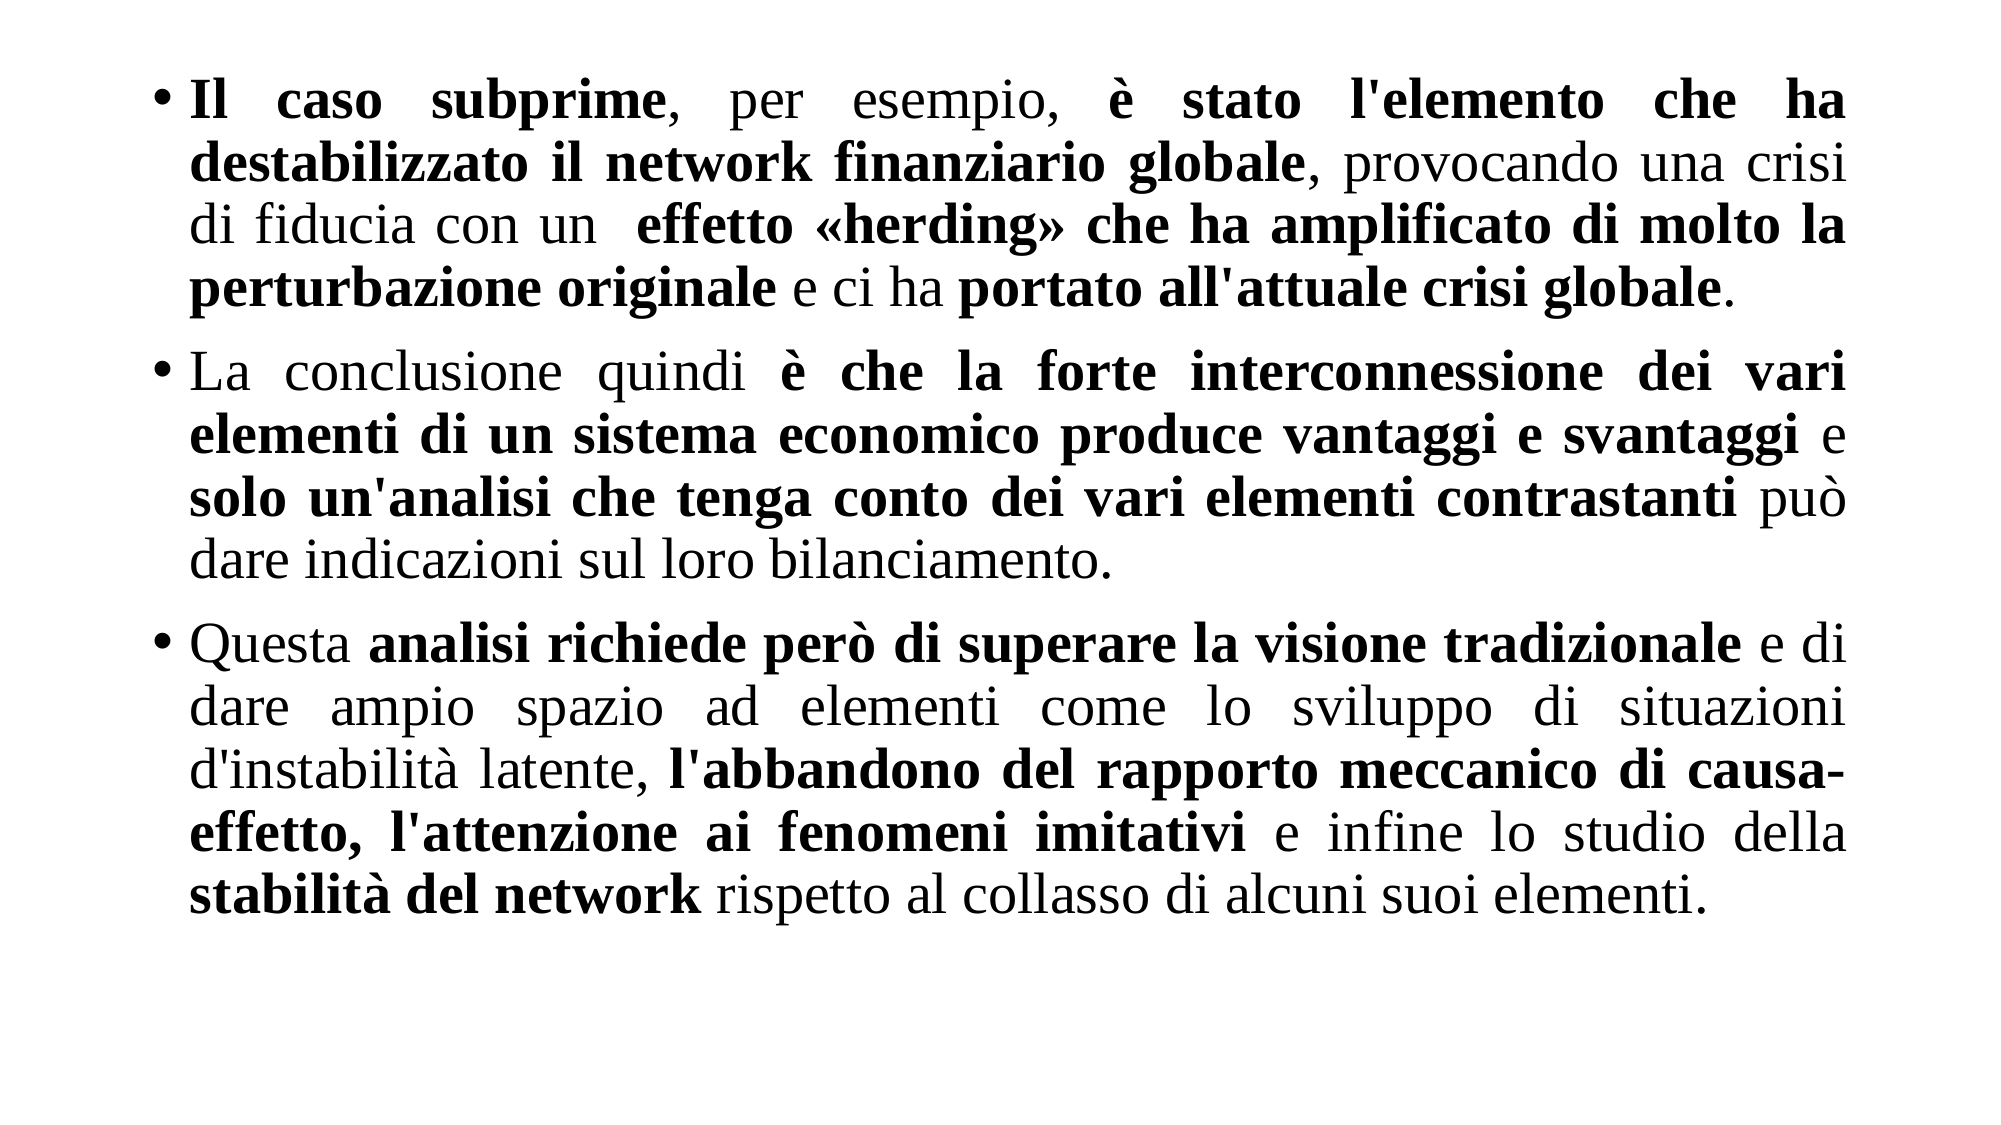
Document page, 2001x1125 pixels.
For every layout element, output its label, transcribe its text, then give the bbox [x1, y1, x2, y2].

list Il caso subprime, per esempio, è stato l'elemento che ha destabilizzato il network finanziario globale, provocando una crisi di fiducia con un effetto «herding» che ha amplificato di molto la perturbazione originale e ci ha portato all'attuale crisi globale. La conclusione quindi è che la forte interconnessione dei vari elementi di un sistema economico produce vantaggi e svantaggi e solo un'analisi che tenga conto dei vari elementi contrastanti può dare indicazioni sul loro bilanciamento. Questa analisi richiede però di superare la visione tradizionale e di dare ampio spazio ad elementi come lo sviluppo di situazioni d'instabilità latente, l'abbandono del rapporto meccanico di causa-effetto, l'attenzione ai fenomeni imitativi e infine lo studio della stabilità del network rispetto al collasso di alcuni suoi elementi. [137, 60, 1863, 1072]
